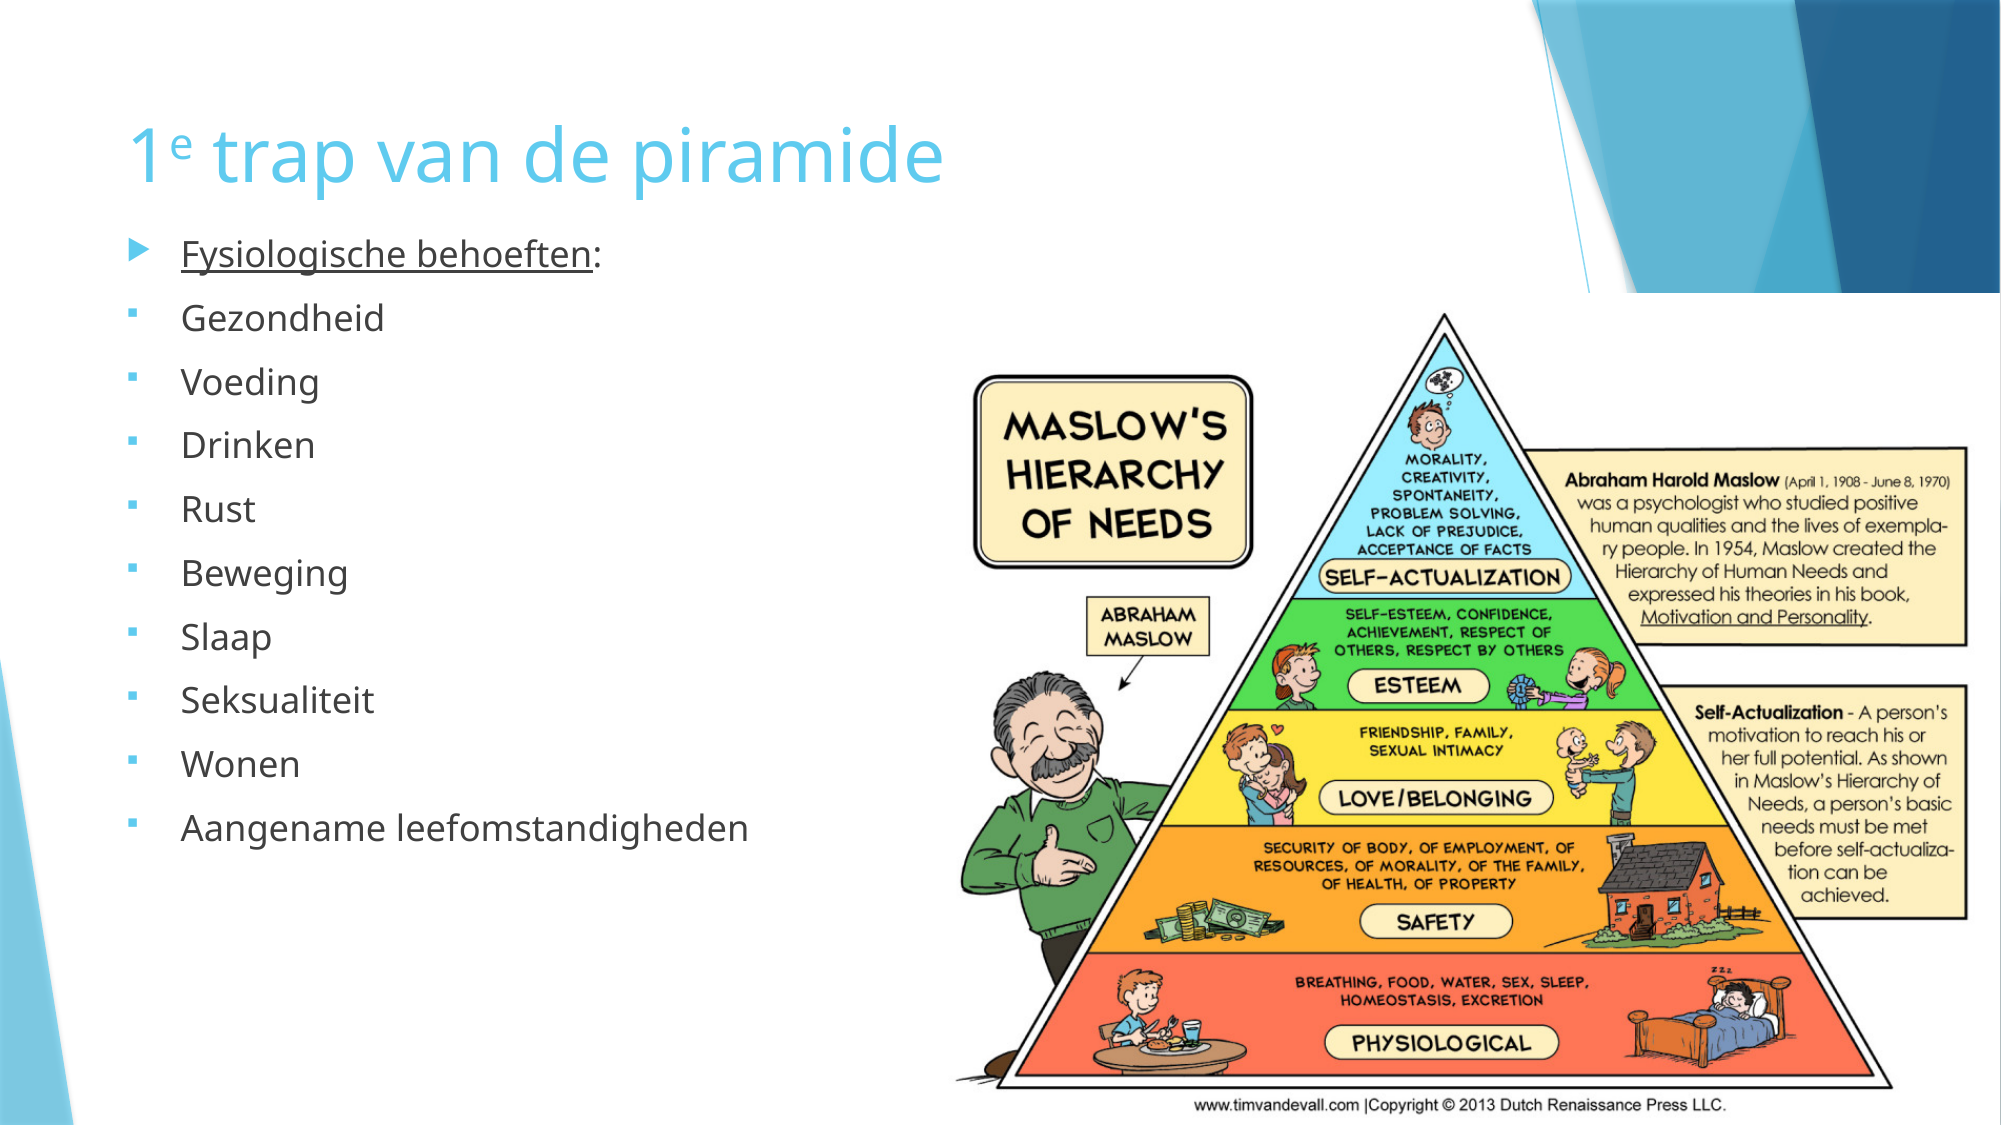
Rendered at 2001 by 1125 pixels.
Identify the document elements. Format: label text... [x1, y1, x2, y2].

list Fysiologische behoeften: Gezondheid Voeding Drinken Rust Beweging Slaap Seksualiteit Wonen Aangename leefomstandigheden [111, 223, 1522, 861]
picture [923, 293, 2000, 1125]
title 1e trap van de piramide [111, 99, 1522, 223]
